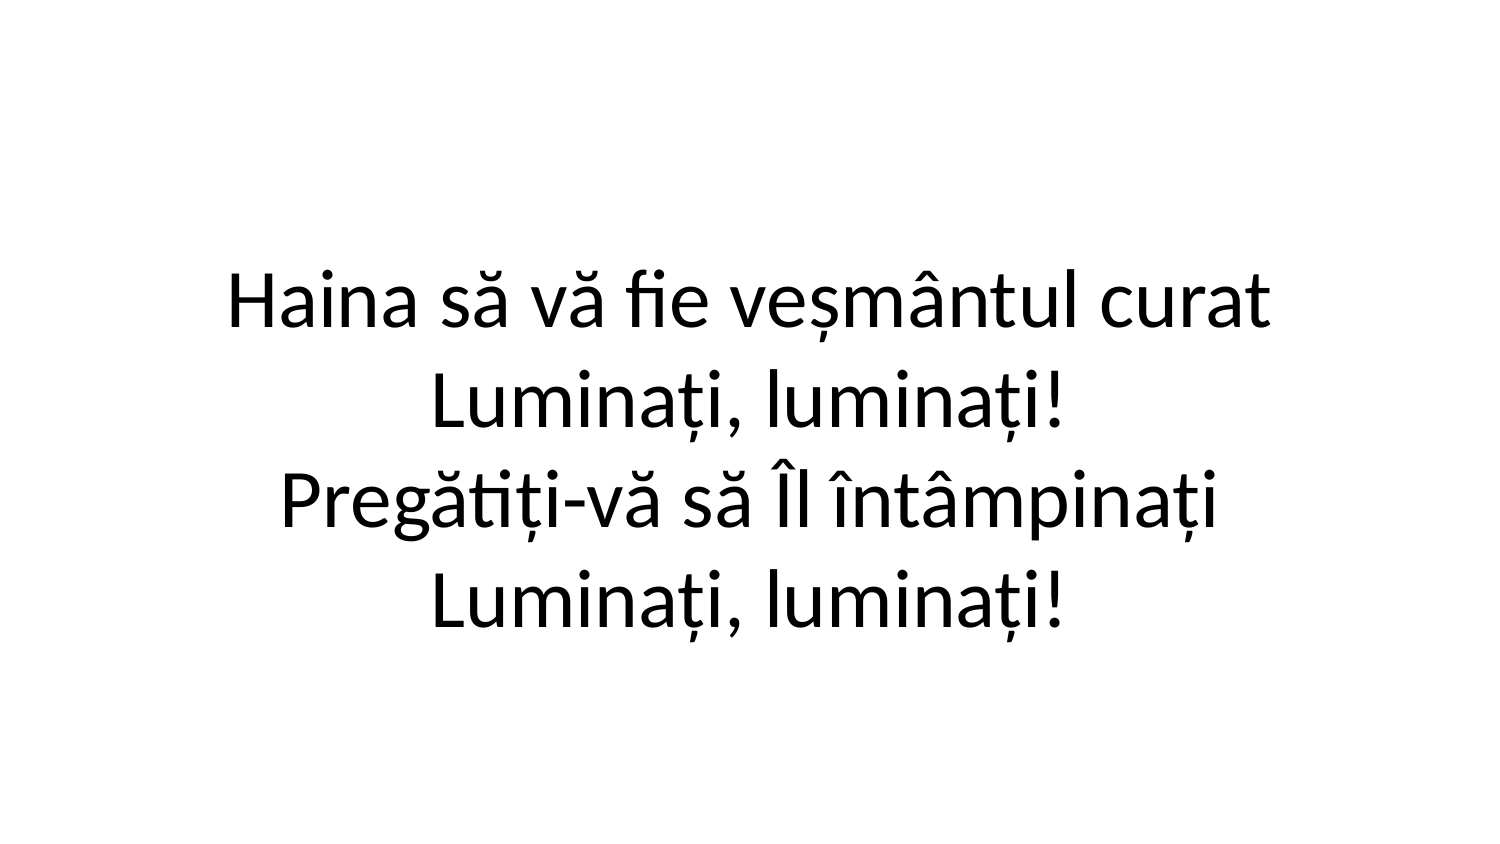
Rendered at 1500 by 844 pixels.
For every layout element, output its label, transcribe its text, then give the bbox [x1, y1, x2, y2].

text_box Haina să vă fie veșmântul curat Luminați, luminați! Pregătiți-vă să Îl întâmpinați Luminați, luminați! [211, 192, 1289, 652]
